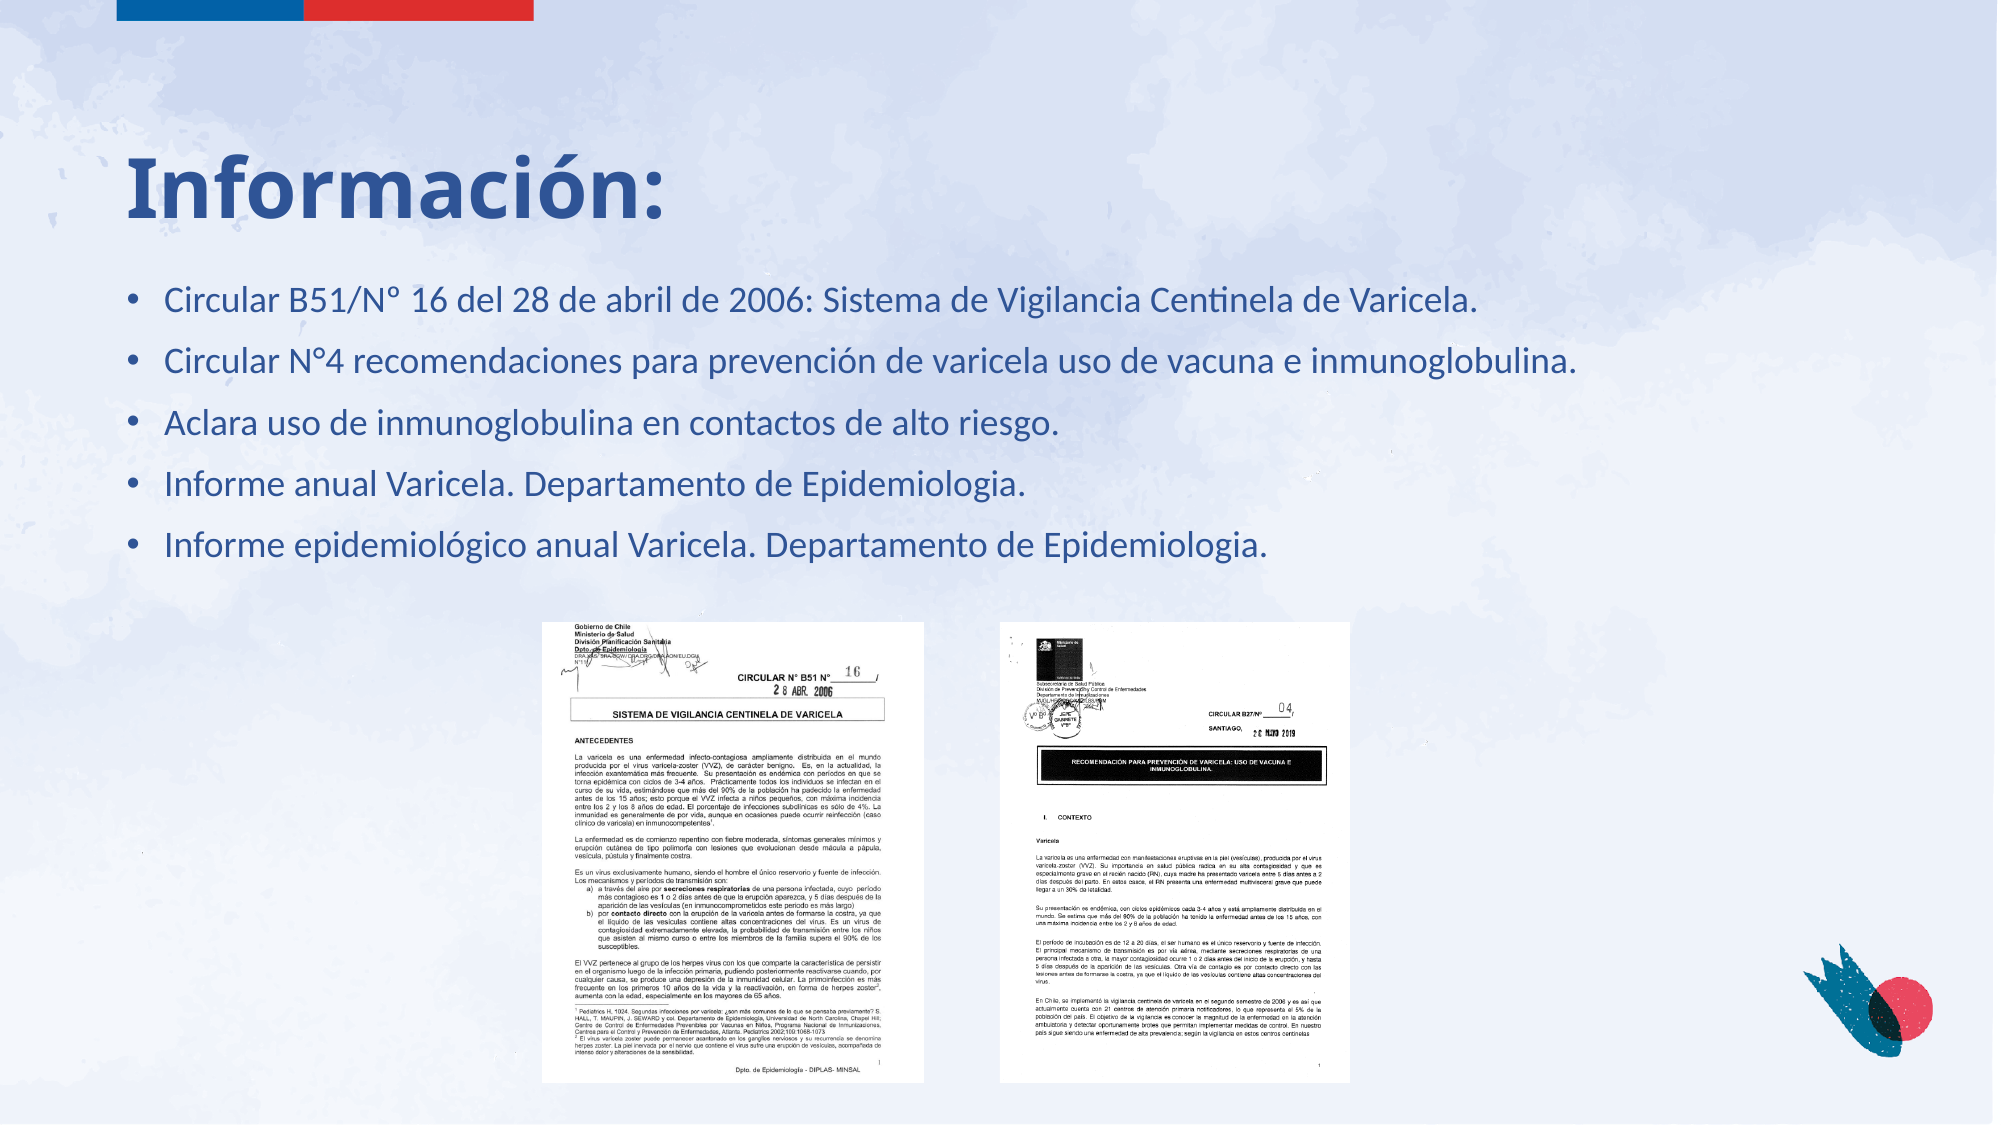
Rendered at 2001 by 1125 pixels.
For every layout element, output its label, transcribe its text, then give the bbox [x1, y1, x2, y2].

picture [0, 0, 2001, 1125]
list Circular B51/Nº 16 del 28 de abril de 2006: Sistema de Vigilancia Centinela de Varicela. Circular N°4 recomendaciones para prevención de varicela uso de vacuna e inmunoglobulina. Aclara uso de inmunoglobulina en contactos de alto riesgo. Informe anual Varicela. Departamento de Epidemiologia. Informe epidemiológico anual Varicela. Departamento de Epidemiologia. [111, 272, 1889, 926]
title Información: [111, 138, 1889, 245]
